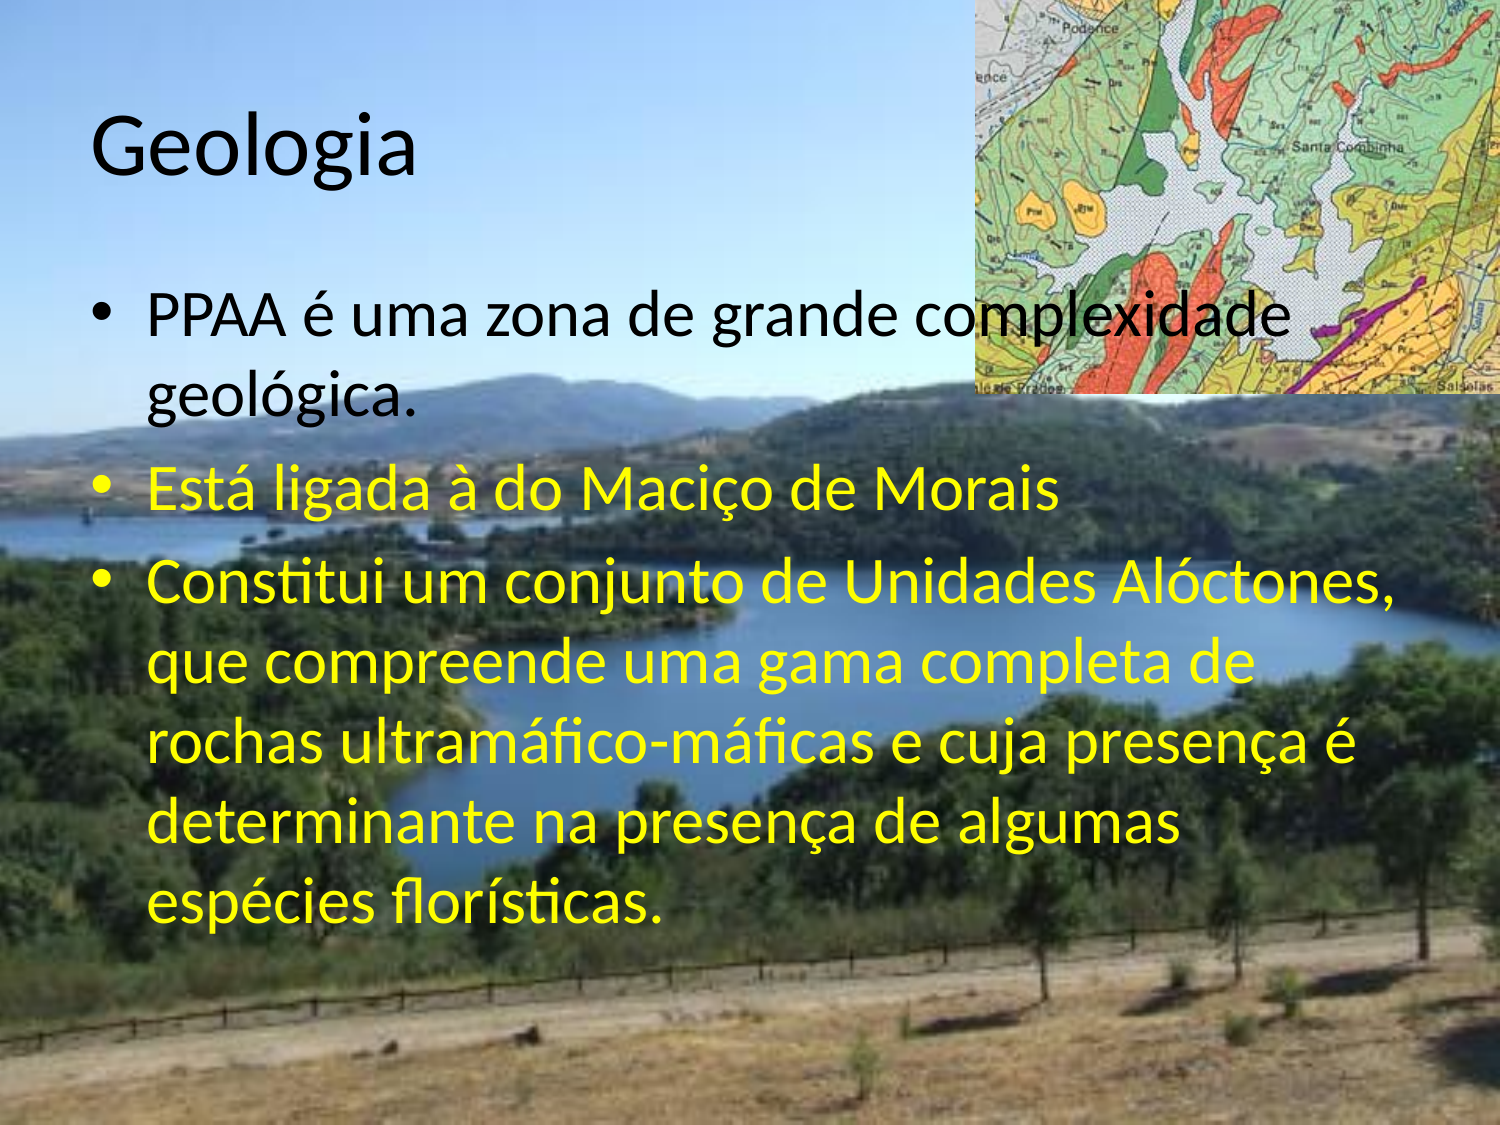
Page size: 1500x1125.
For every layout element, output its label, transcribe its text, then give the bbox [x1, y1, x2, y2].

list PPAA é uma zona de grande complexidade geológica. Está ligada à do Maciço de Morais Constitui um conjunto de Unidades Alóctones, que compreende uma gama completa de rochas ultramáfico-máficas e cuja presença é determinante na presença de algumas espécies florísticas. [75, 262, 1425, 1005]
title Geologia [75, 45, 969, 233]
picture [0, 0, 1500, 1125]
